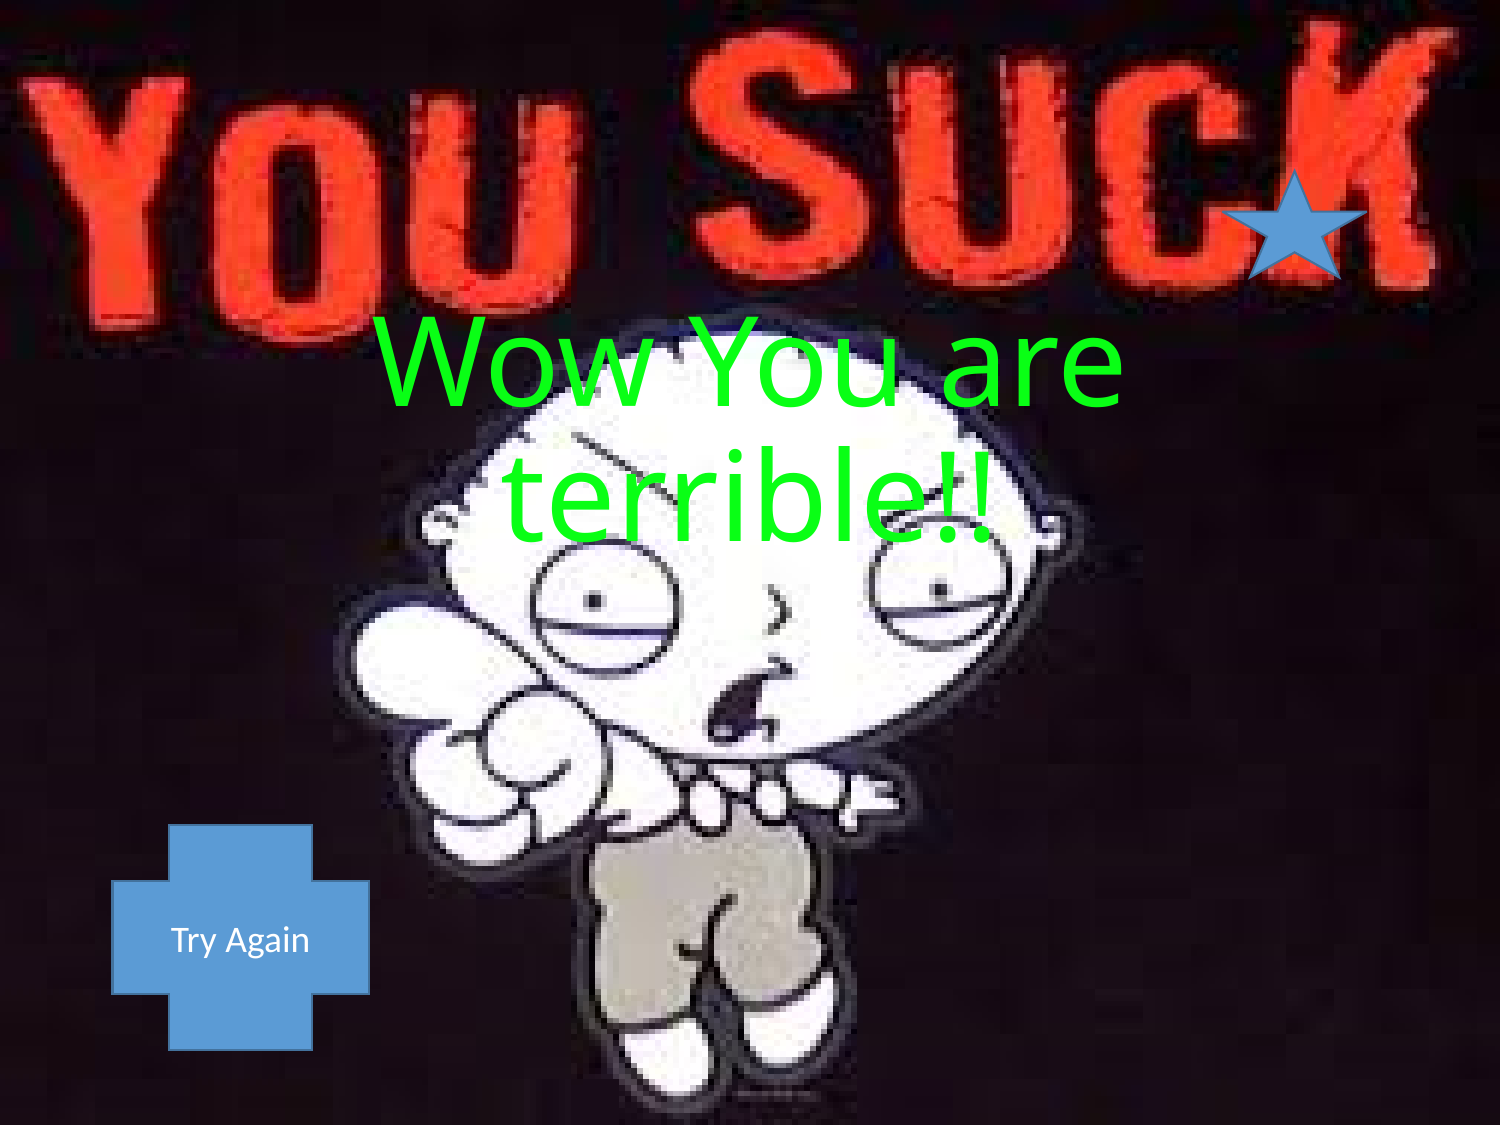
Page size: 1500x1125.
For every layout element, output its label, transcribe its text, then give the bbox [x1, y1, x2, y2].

text_box [1221, 168, 1368, 280]
text_box Try Again [111, 824, 370, 1051]
picture [0, 0, 1500, 1125]
title Wow You are terrible!! [112, 184, 1388, 576]
